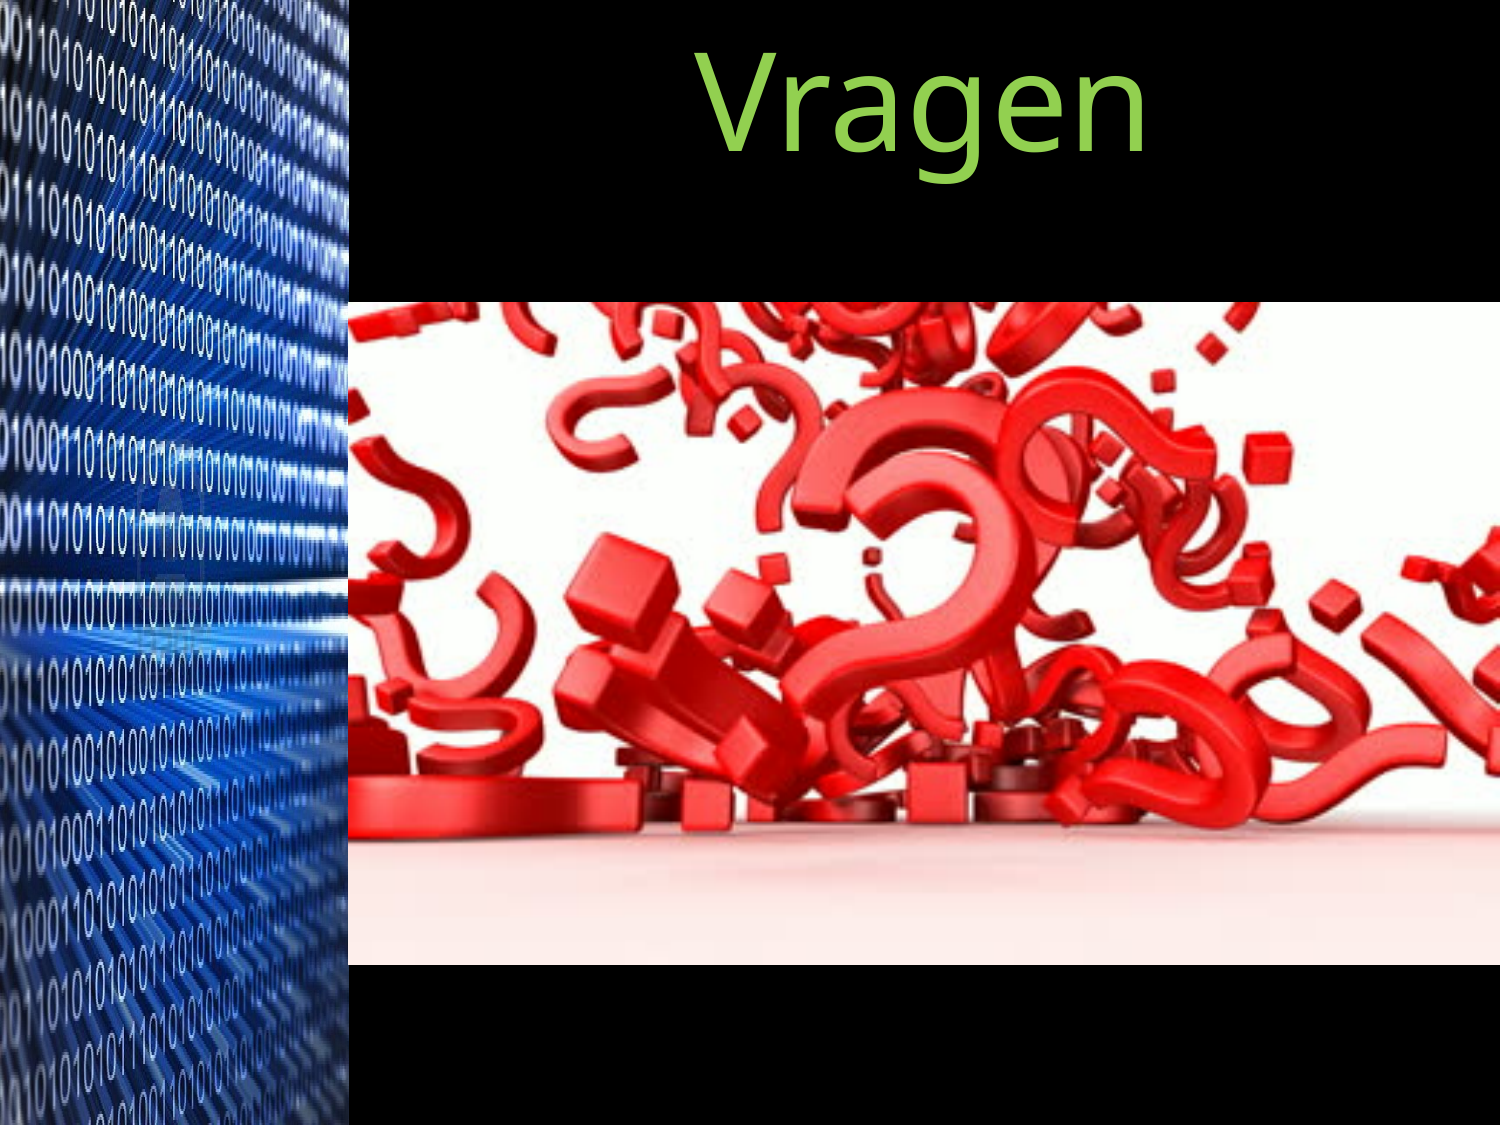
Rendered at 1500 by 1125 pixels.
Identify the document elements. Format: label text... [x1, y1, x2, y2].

picture [0, 0, 1500, 1125]
title Vragen [349, 0, 1500, 194]
